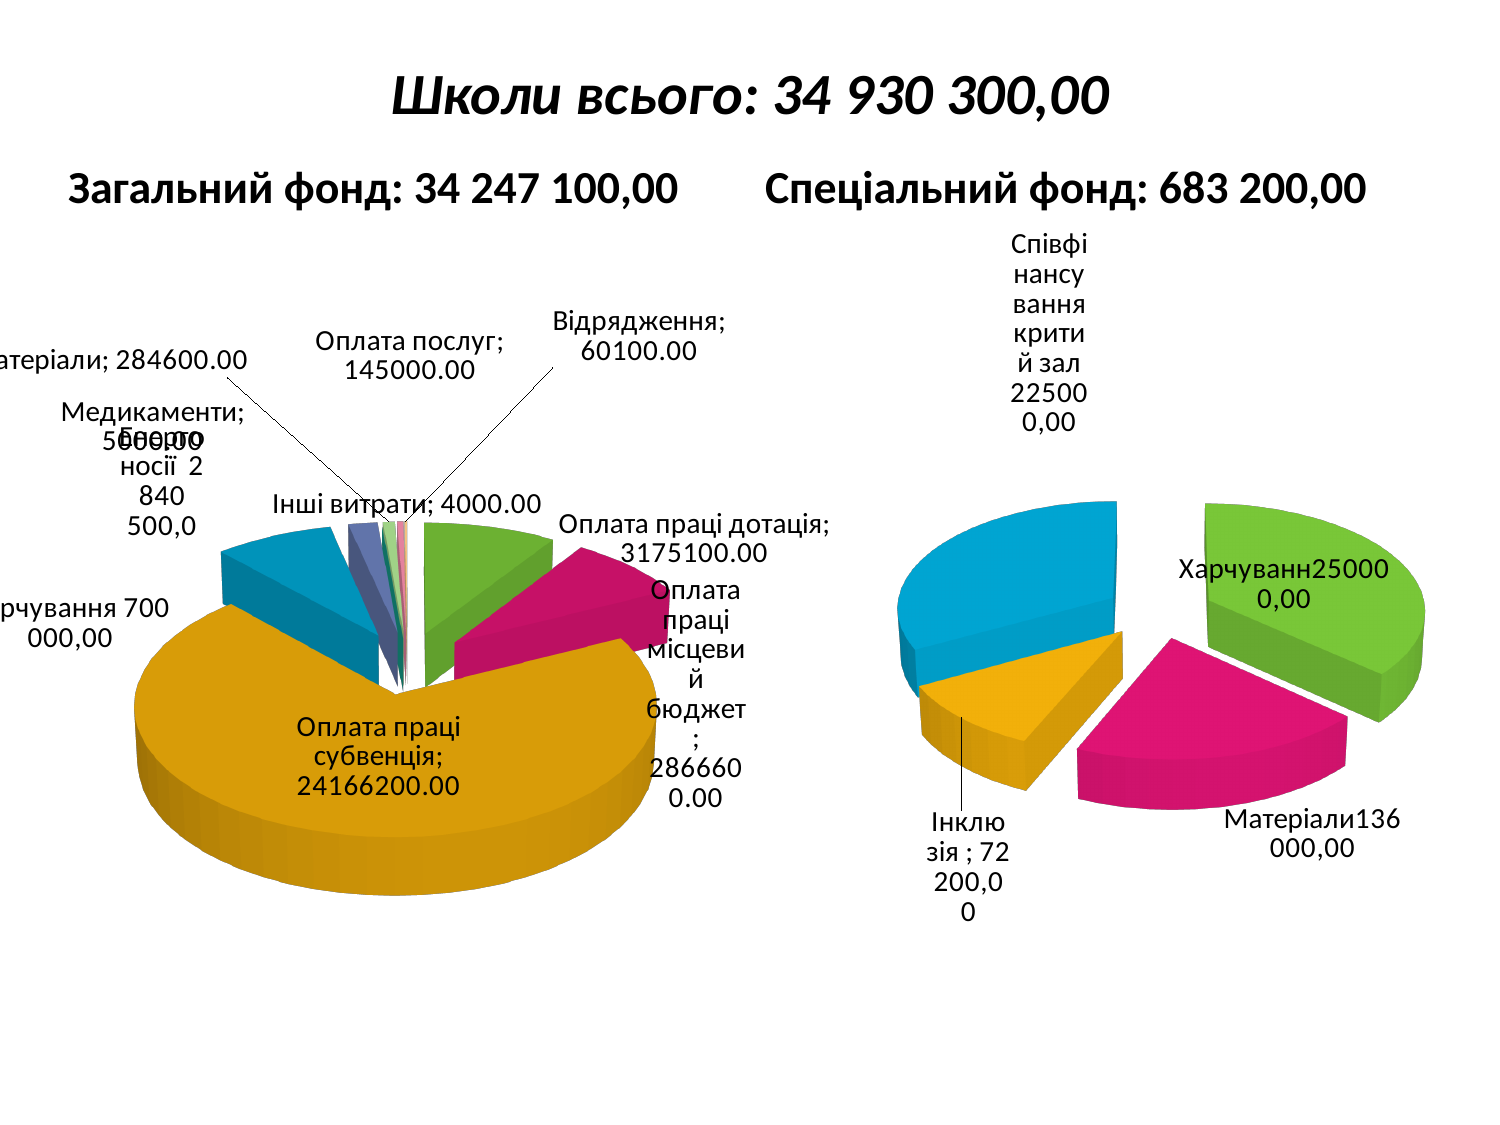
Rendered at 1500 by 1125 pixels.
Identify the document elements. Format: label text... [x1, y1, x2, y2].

title Школи всього: 34 930 300,00 [75, 45, 1425, 138]
list Спеціальний фонд: 683 200,00 [750, 149, 1425, 218]
list Загальний фонд: 34 247 100,00 [53, 149, 738, 195]
chart [0, 207, 1500, 1125]
